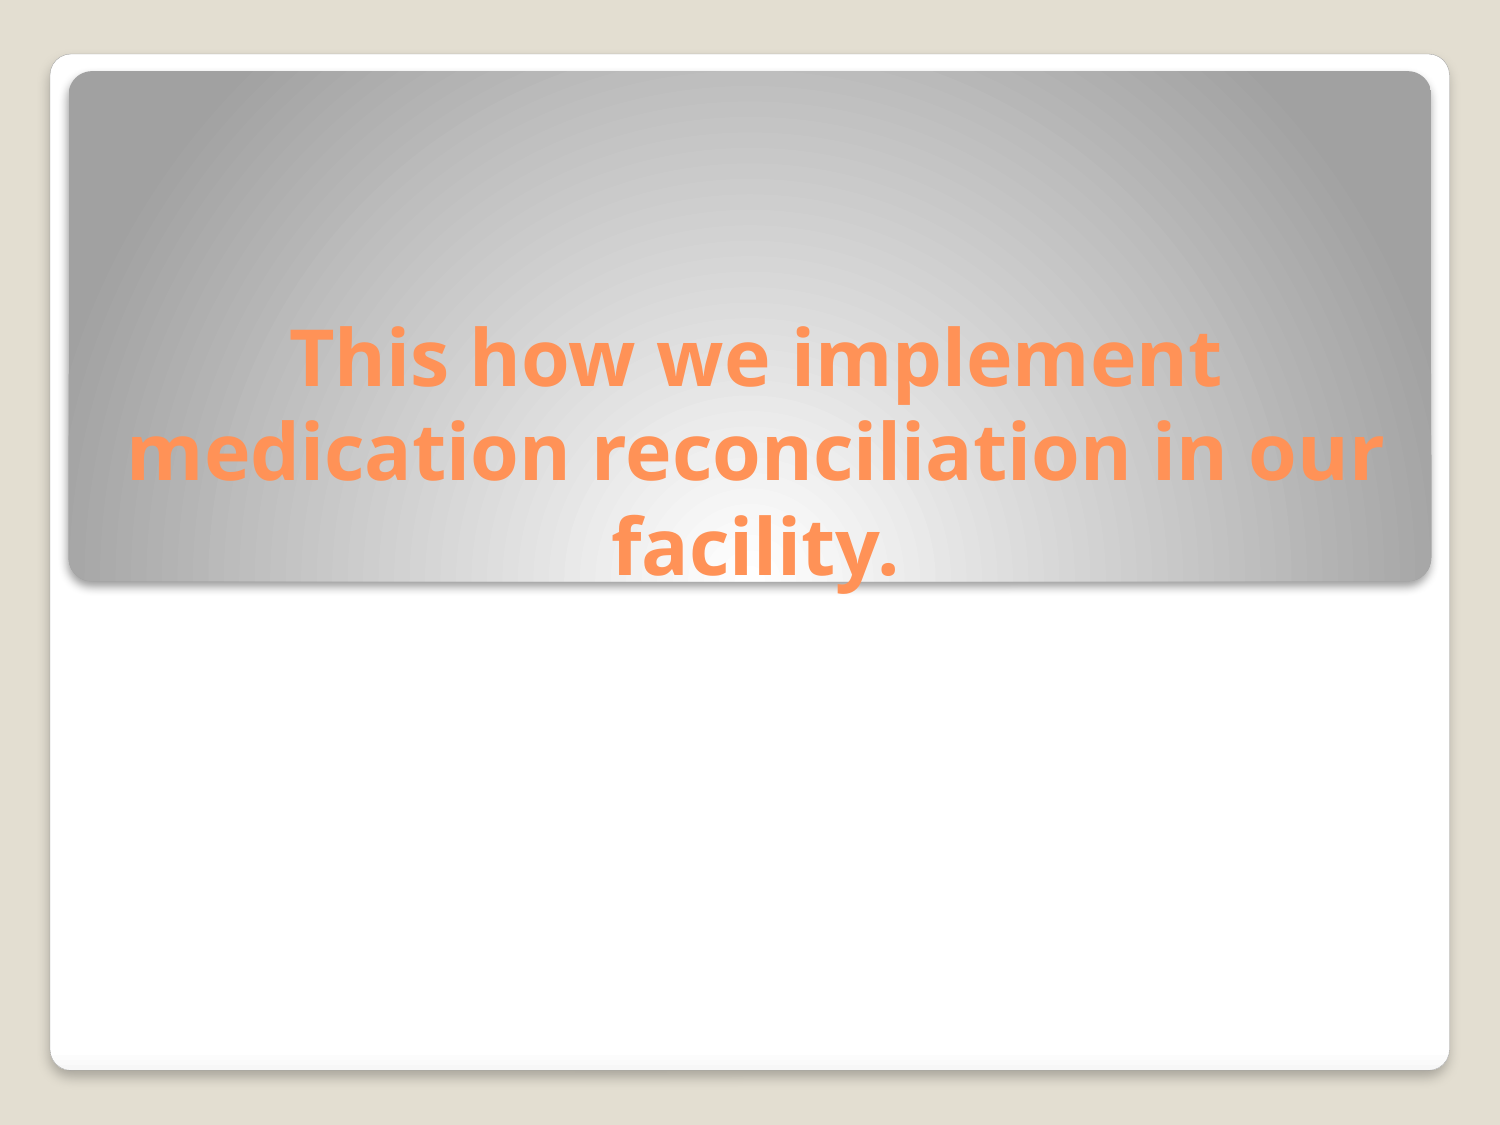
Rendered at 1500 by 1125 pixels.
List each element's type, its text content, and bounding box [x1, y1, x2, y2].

title This how we implement medication reconciliation in our facility. [118, 298, 1394, 599]
